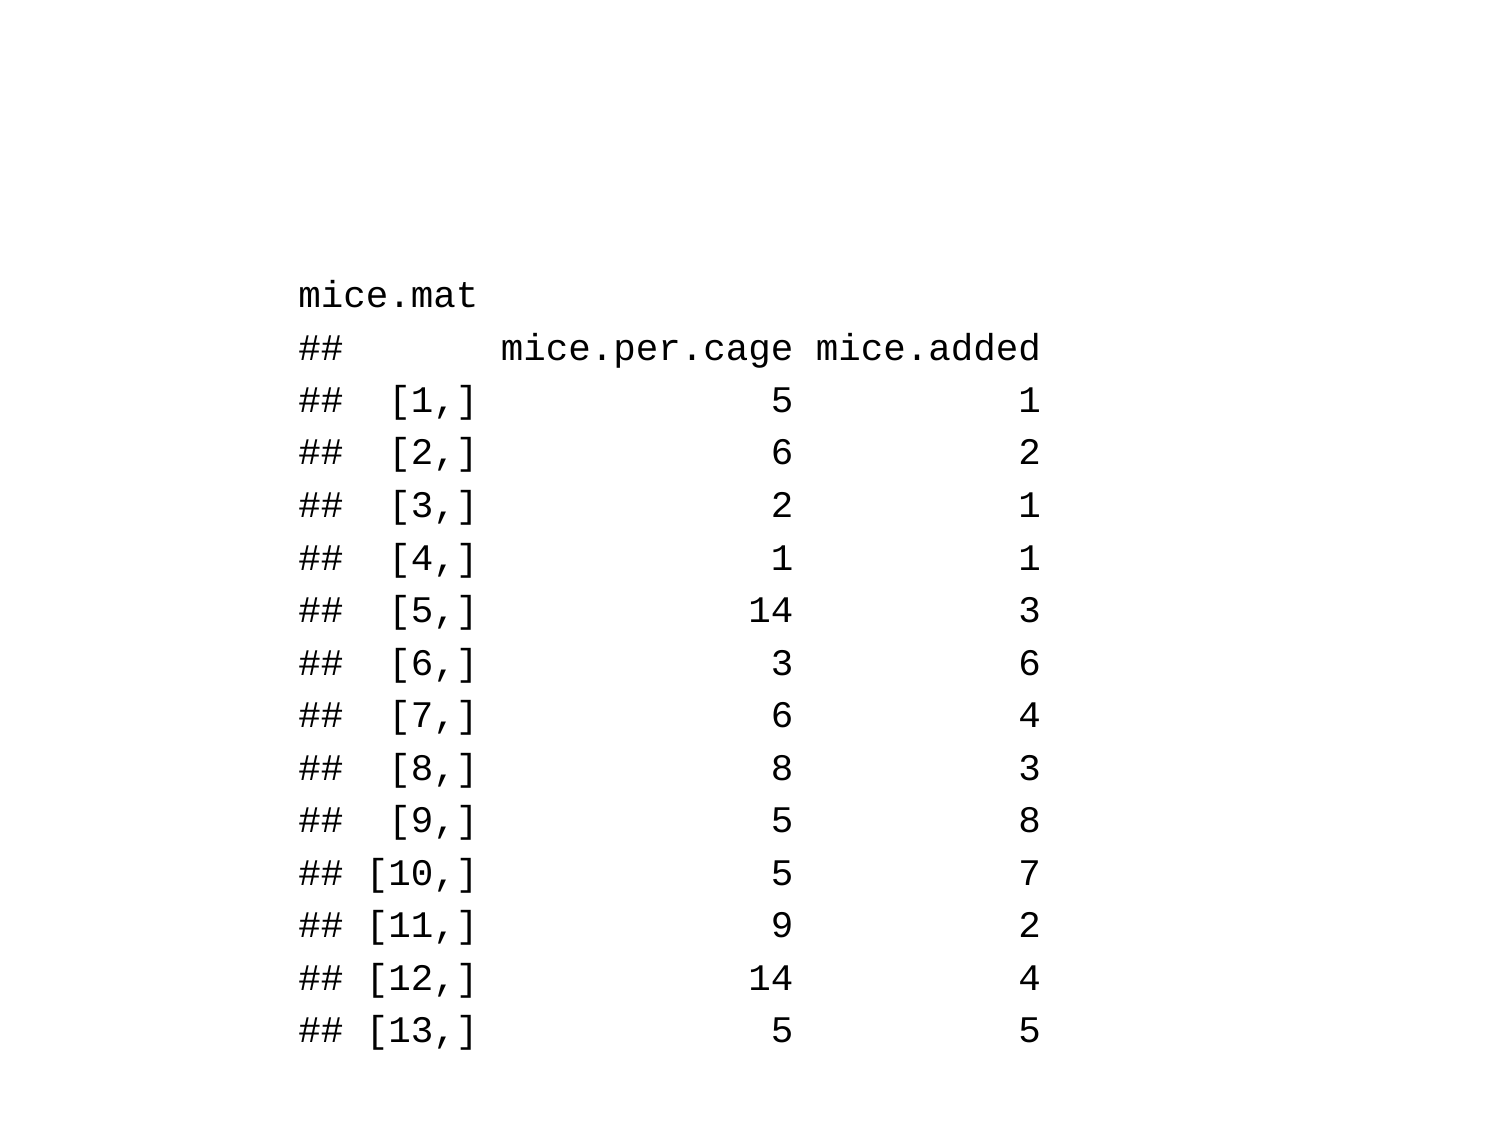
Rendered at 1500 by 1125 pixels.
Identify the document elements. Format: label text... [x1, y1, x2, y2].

list mice.mat ## mice.per.cage mice.added ## [1,] 5 1 ## [2,] 6 2 ## [3,] 2 1 ## [4,] 1 1 ## [5,] 14 3 ## [6,] 3 6 ## [7,] 6 4 ## [8,] 8 3 ## [9,] 5 8 ## [10,] 5 7 ## [11,] 9 2 ## [12,] 14 4 ## [13,] 5 5 [75, 262, 1425, 1005]
